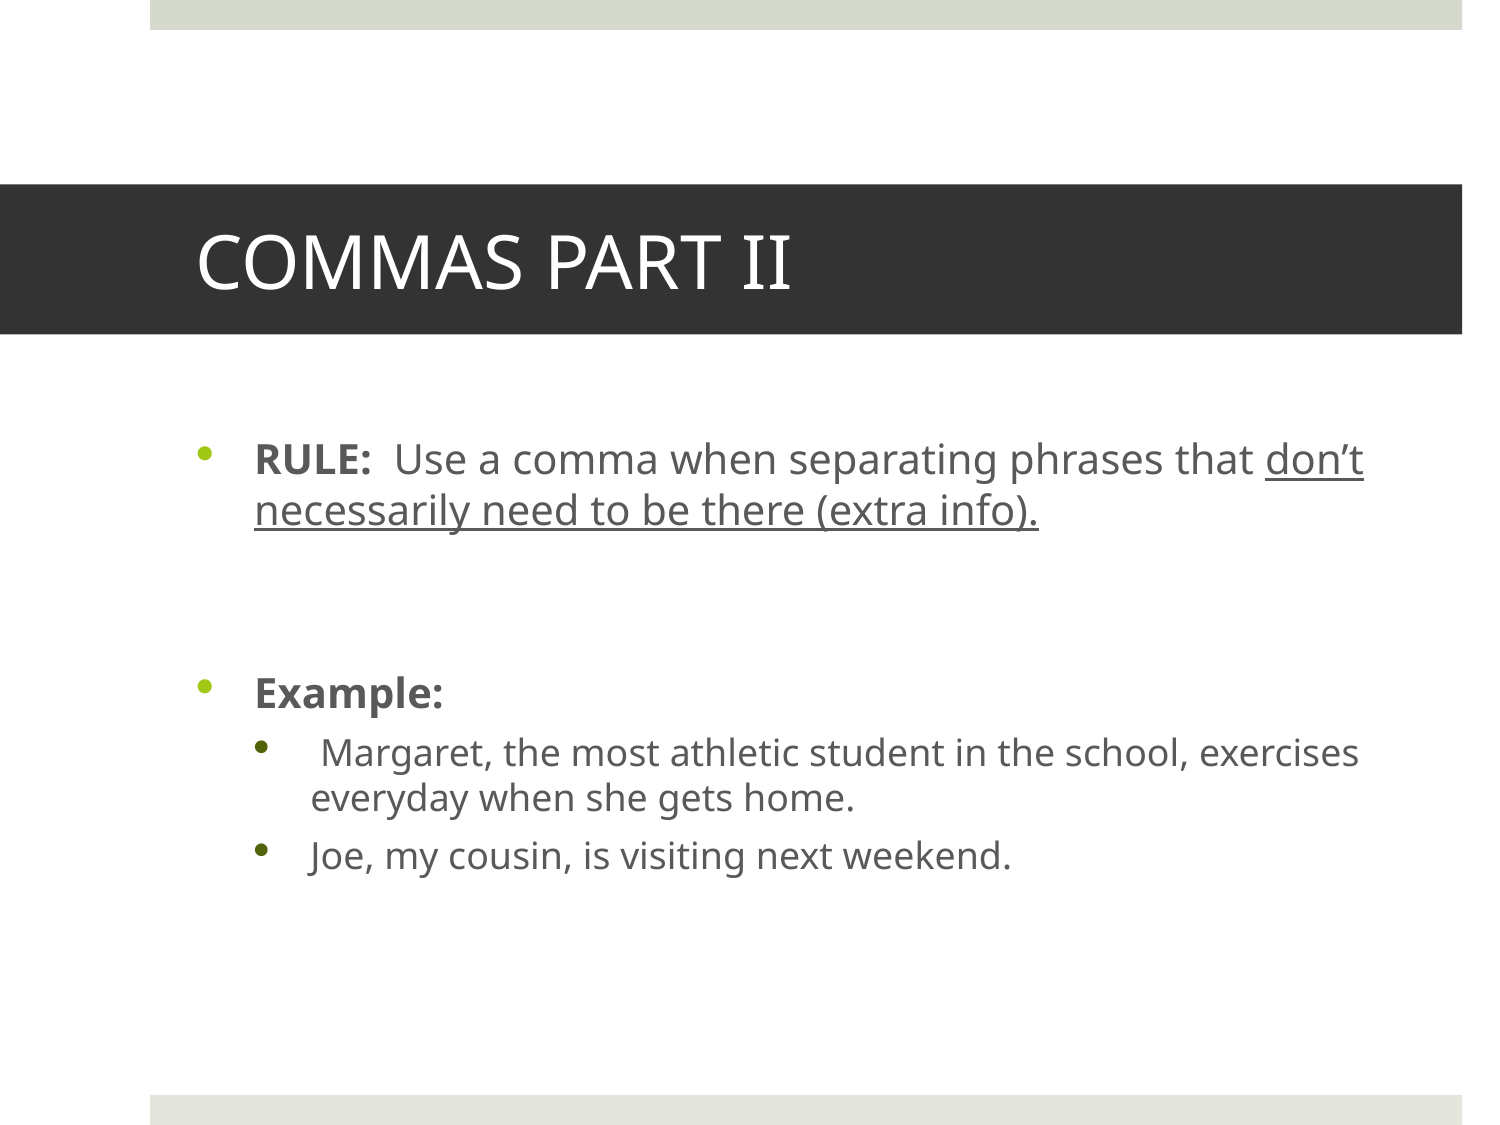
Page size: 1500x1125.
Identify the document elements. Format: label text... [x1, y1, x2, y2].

title COMMAS PART II [0, 184, 1463, 335]
list RULE: Use a comma when separating phrases that don’t necessarily need to be there (extra info). Example: Margaret, the most athletic student in the school, exercises everyday when she gets home. Joe, my cousin, is visiting next weekend. [182, 425, 1432, 1028]
